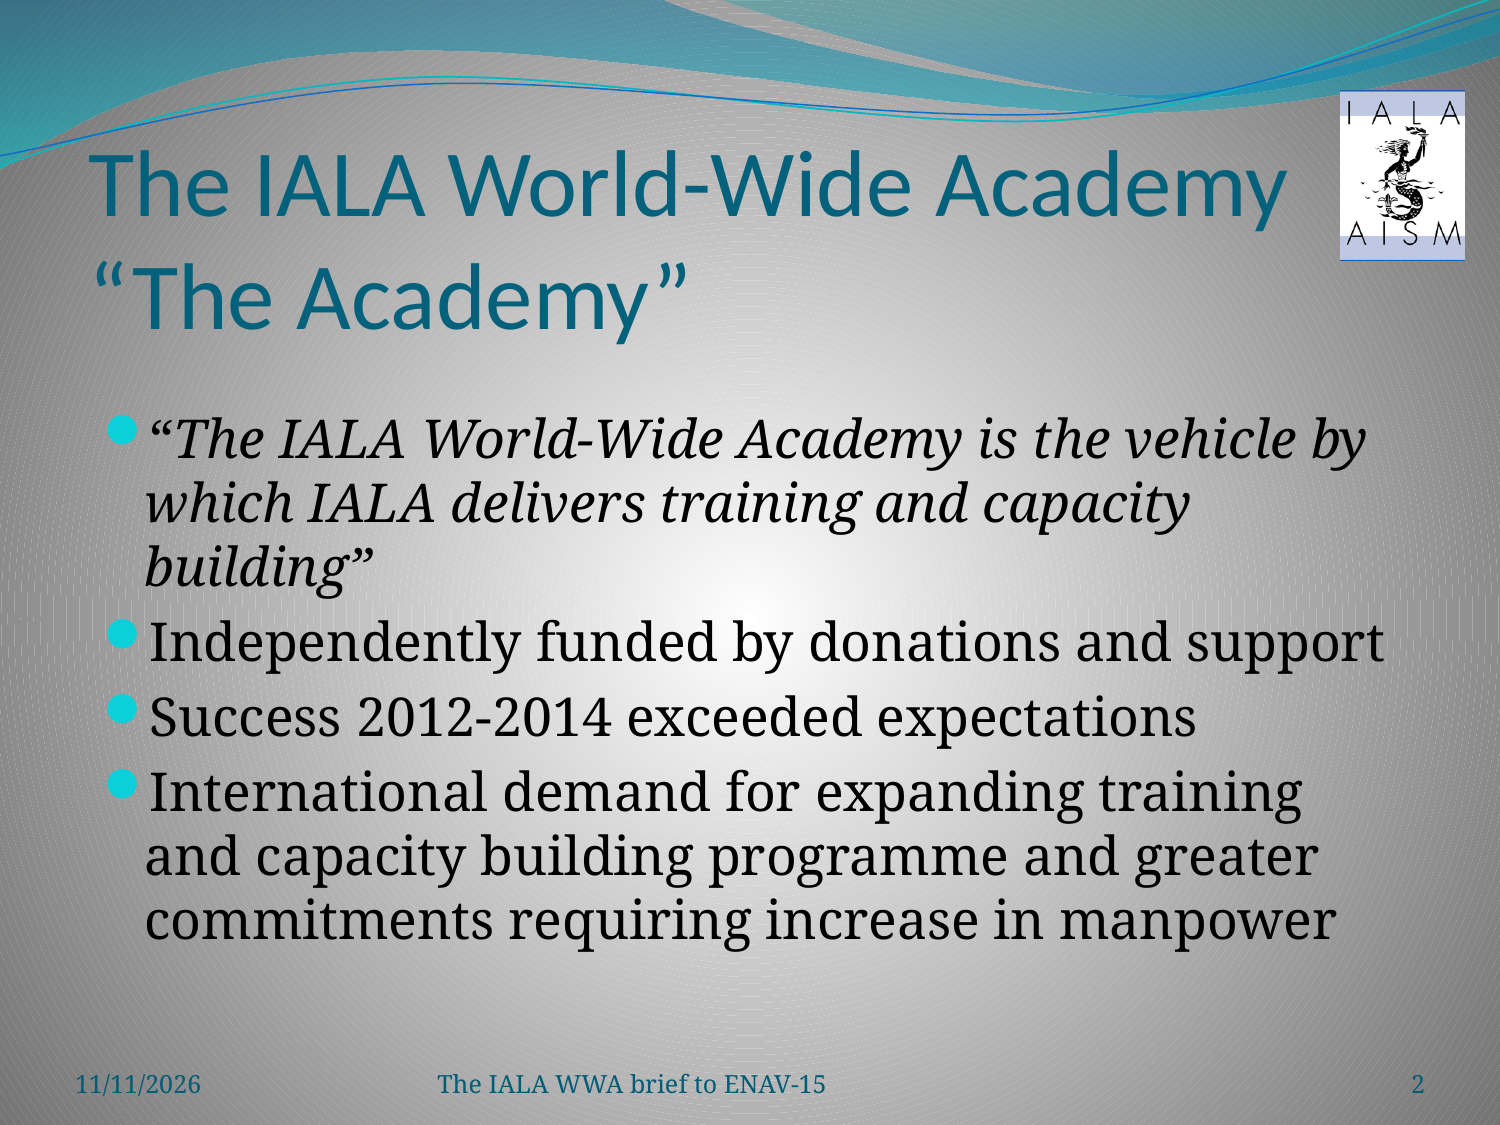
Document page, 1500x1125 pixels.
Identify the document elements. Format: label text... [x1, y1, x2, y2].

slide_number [75, 1042, 425, 1103]
slide_number 2 [1299, 1042, 1425, 1103]
title The IALA World-Wide Academy “The Academy” [88, 113, 1408, 349]
picture [1340, 90, 1465, 261]
list “The IALA World-Wide Academy is the vehicle by which IALA delivers training and capacity building” Independently funded by donations and support Success 2012-2014 exceeded expectations International demand for expanding training and capacity building programme and greater commitments requiring increase in manpower [88, 397, 1408, 1046]
footer The IALA WWA brief to ENAV-15 [437, 1042, 988, 1103]
